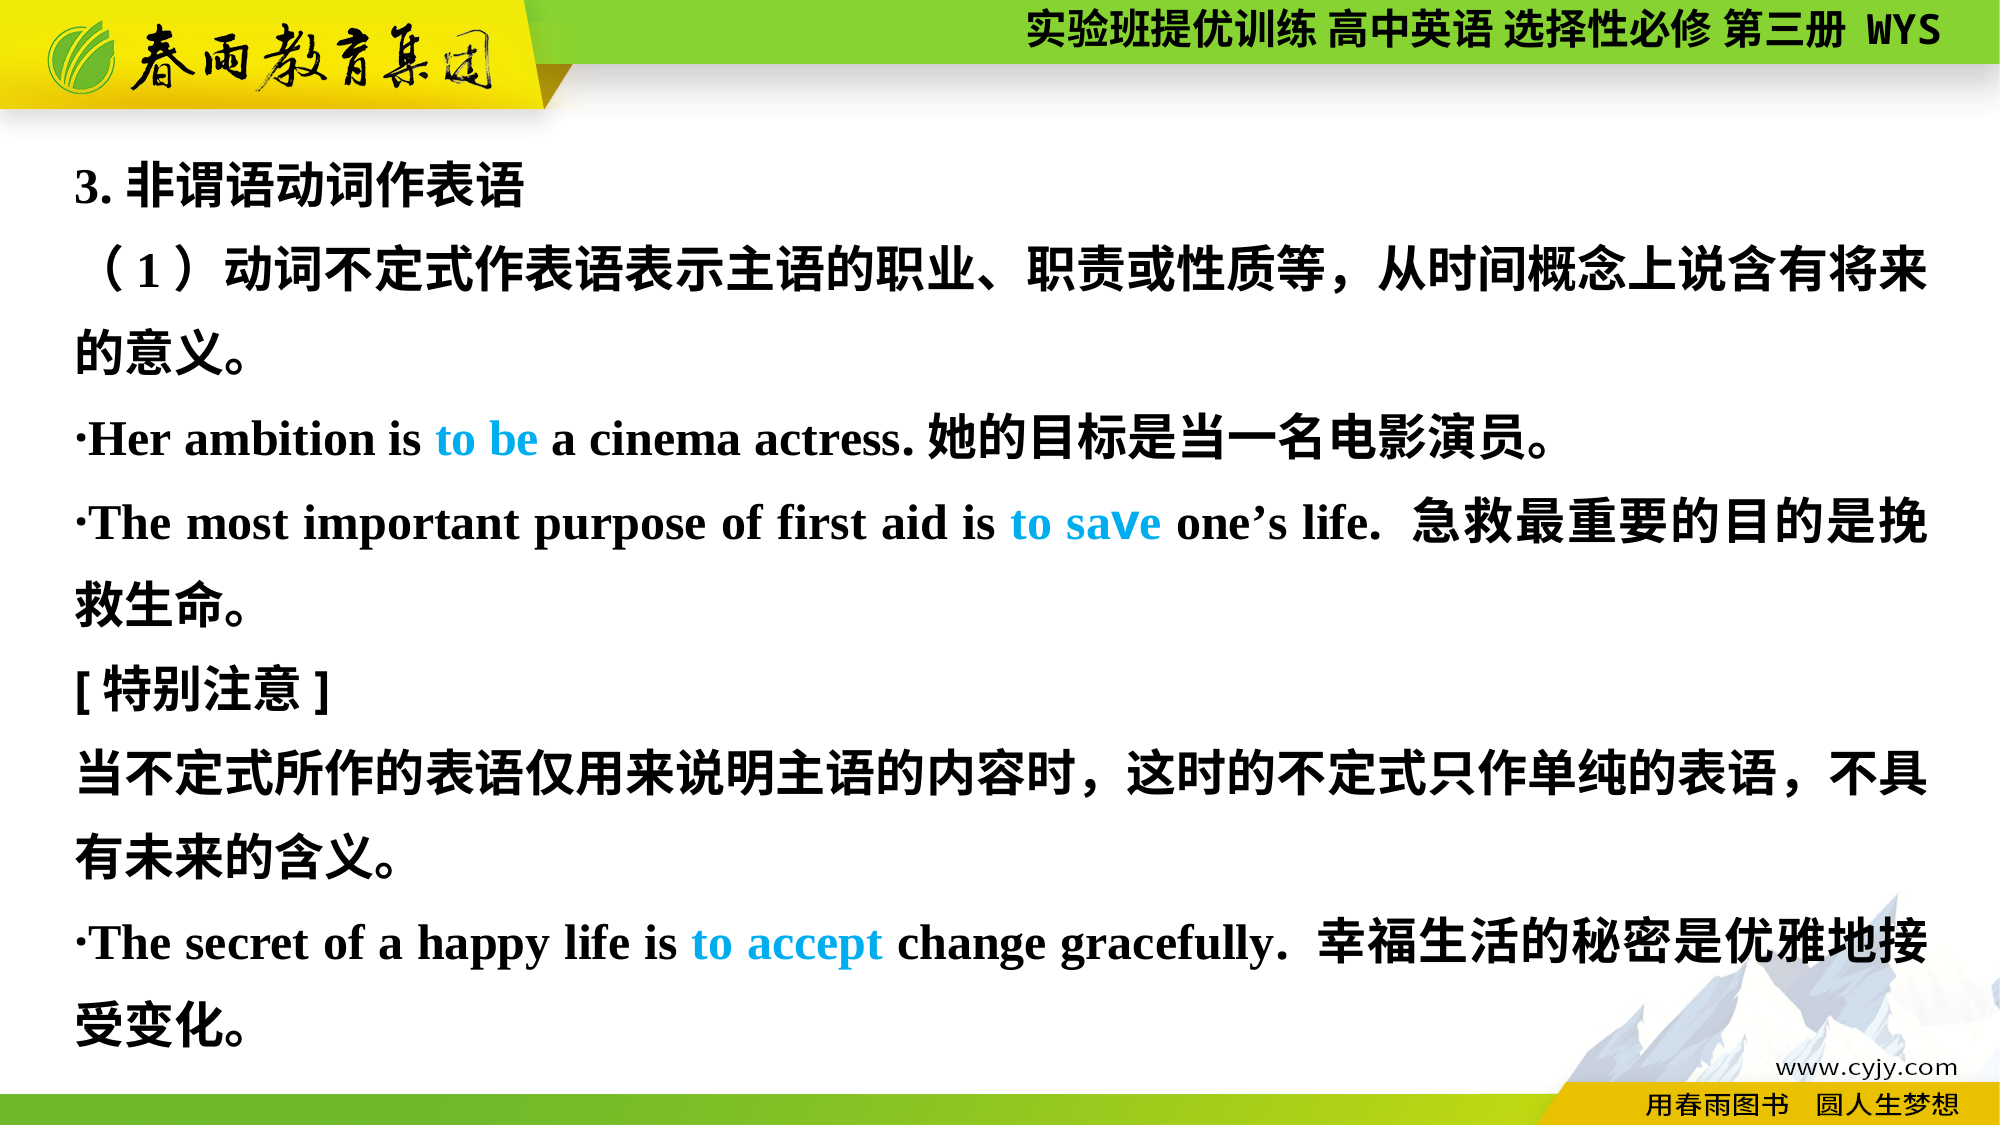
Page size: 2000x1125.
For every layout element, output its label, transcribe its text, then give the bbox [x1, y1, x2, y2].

list 3.非谓语动词作表语 （1）动词不定式作表语表示主语的职业、职责或性质等，从时间概念上说含有将来的意义。 ·Her ambition is to be a cinema actress.她的目标是当一名电影演员。 ·The most important purpose of first aid is to save one’s life. 急救最重要的目的是挽救生命。 [特别注意] 当不定式所作的表语仅用来说明主语的内容时，这时的不定式只作单纯的表语，不具有未来的含义。 ·The secret of a happy life is to accept change gracefully. 幸福生活的秘密是优雅地接受变化。 [59, 122, 1944, 1061]
picture [0, 0, 2000, 1125]
